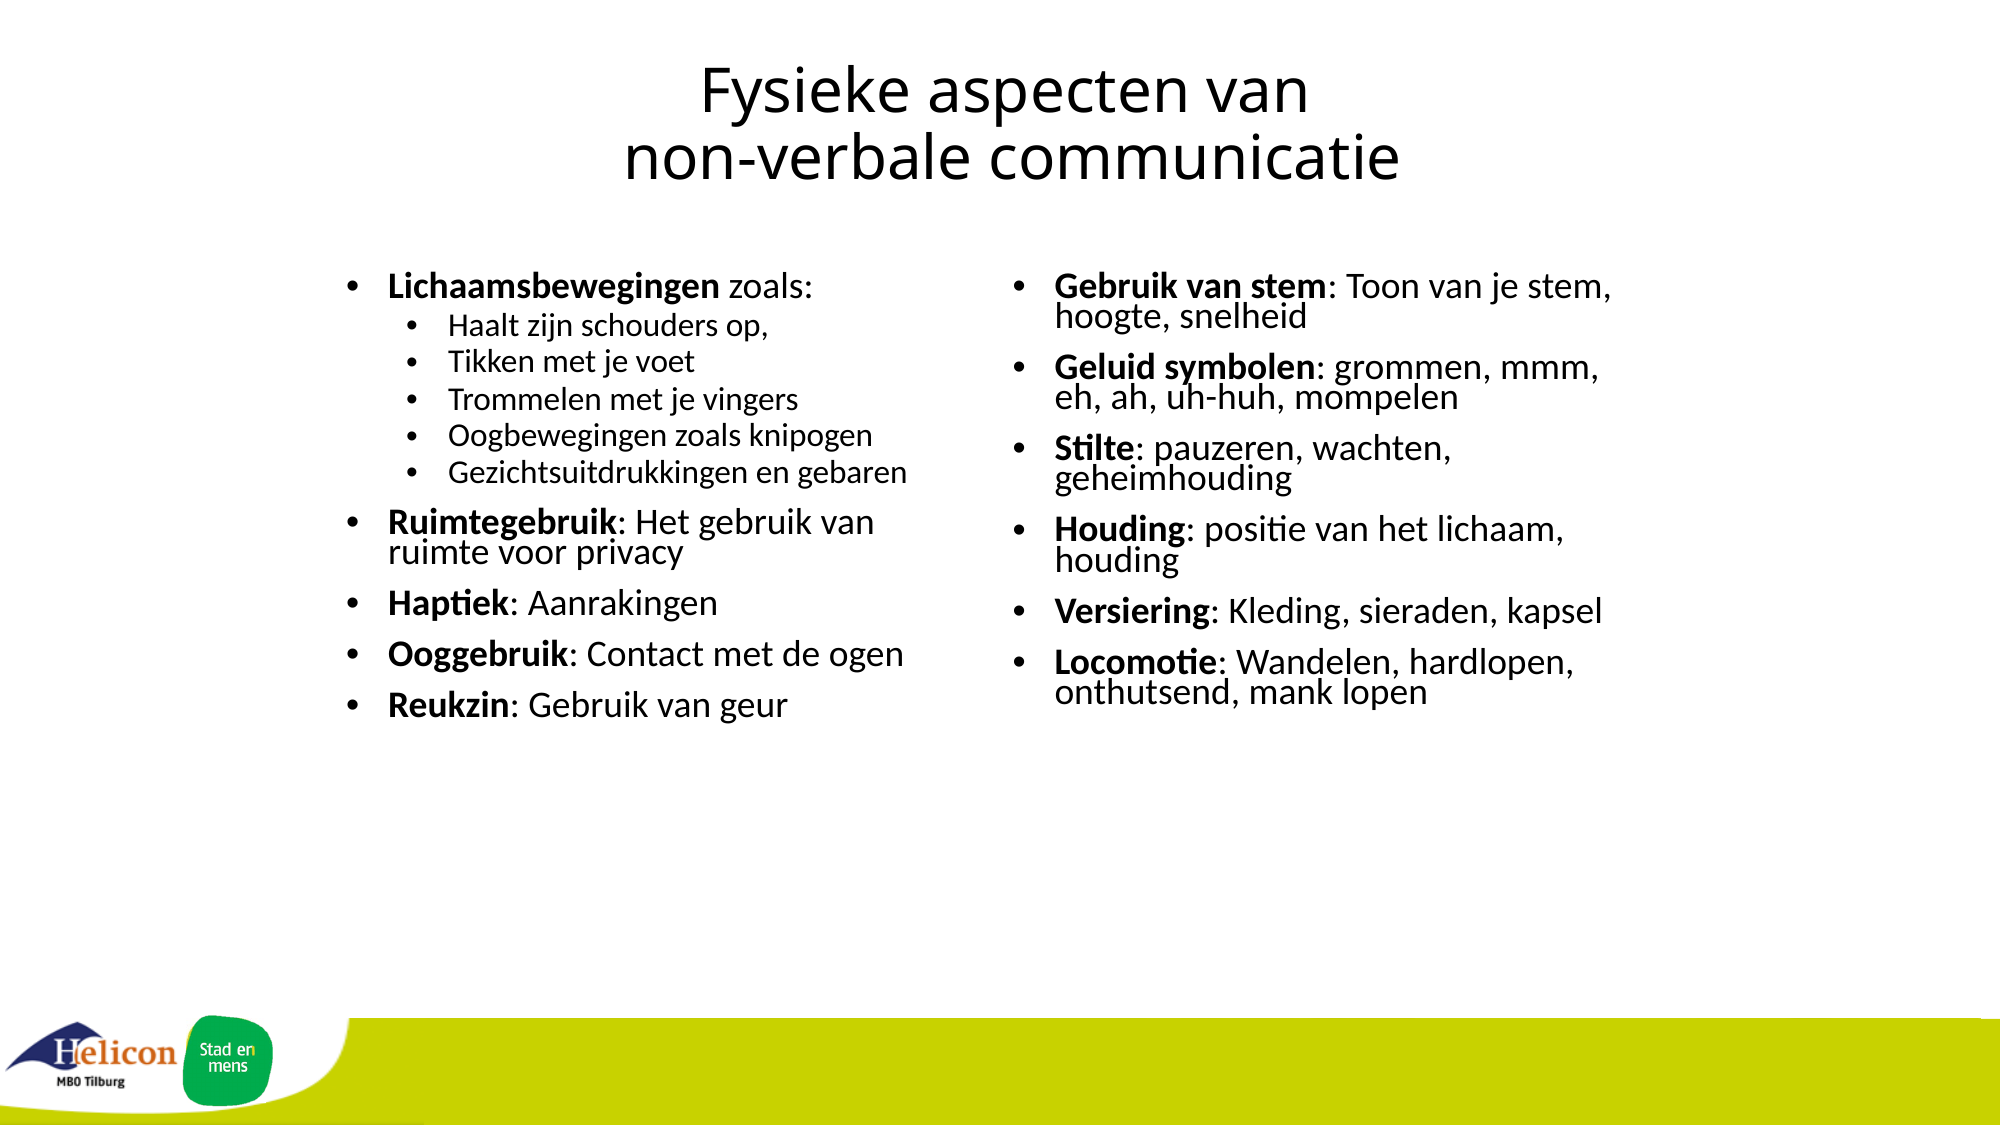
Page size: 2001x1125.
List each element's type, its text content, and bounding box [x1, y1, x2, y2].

picture [0, 1013, 424, 1125]
title Fysieke aspecten van non-verbale communicatie [327, 51, 1699, 202]
table_header Lichaamsbewegingen zoals: Haalt zijn schouders op, Tikken met je voet Trommelen met je vingers Oogbewegingen zoals knipogen Gezichtsuitdrukkingen en gebaren Ruimtegebruik: Het gebruik van ruimte voor privacy Haptiek: Aanrakingen Ooggebruik: Contact met de ogen Reukzin: Gebruik van geur [328, 267, 995, 769]
table_header Gebruik van stem: Toon van je stem, hoogte, snelheid Geluid symbolen: grommen, mmm, eh, ah, uh-huh, mompelen Stilte: pauzeren, wachten, geheimhouding Houding: positie van het lichaam, houding Versiering: Kleding, sieraden, kapsel Locomotie: Wandelen, hardlopen, onthutsend, mank lopen [995, 267, 1661, 769]
